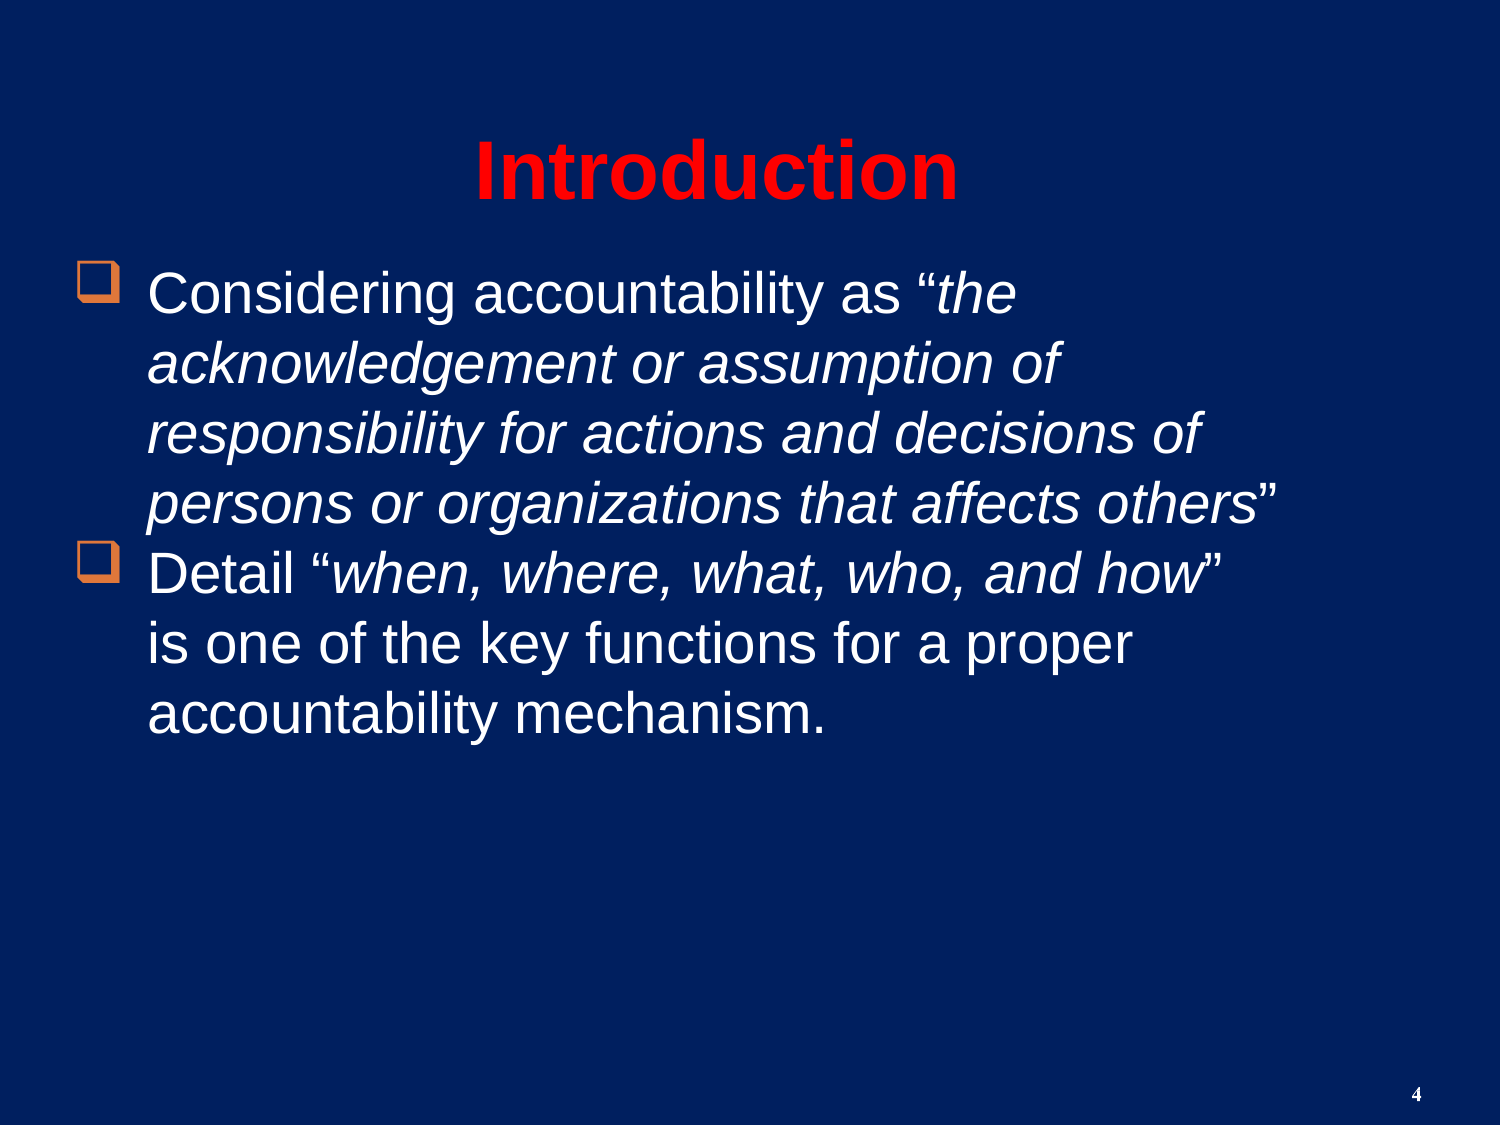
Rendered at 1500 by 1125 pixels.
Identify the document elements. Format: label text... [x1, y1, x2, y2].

text_box [1412, 1087, 1422, 1102]
text_box Introduction [70, 116, 1363, 217]
text_box Considering accountability as “the acknowledgement or assumption of responsibility for actions and decisions of persons or organizations that affects others” Detail “when, where, what, who, and how” is one of the key functions for a proper accountability mechanism. [70, 255, 1421, 745]
